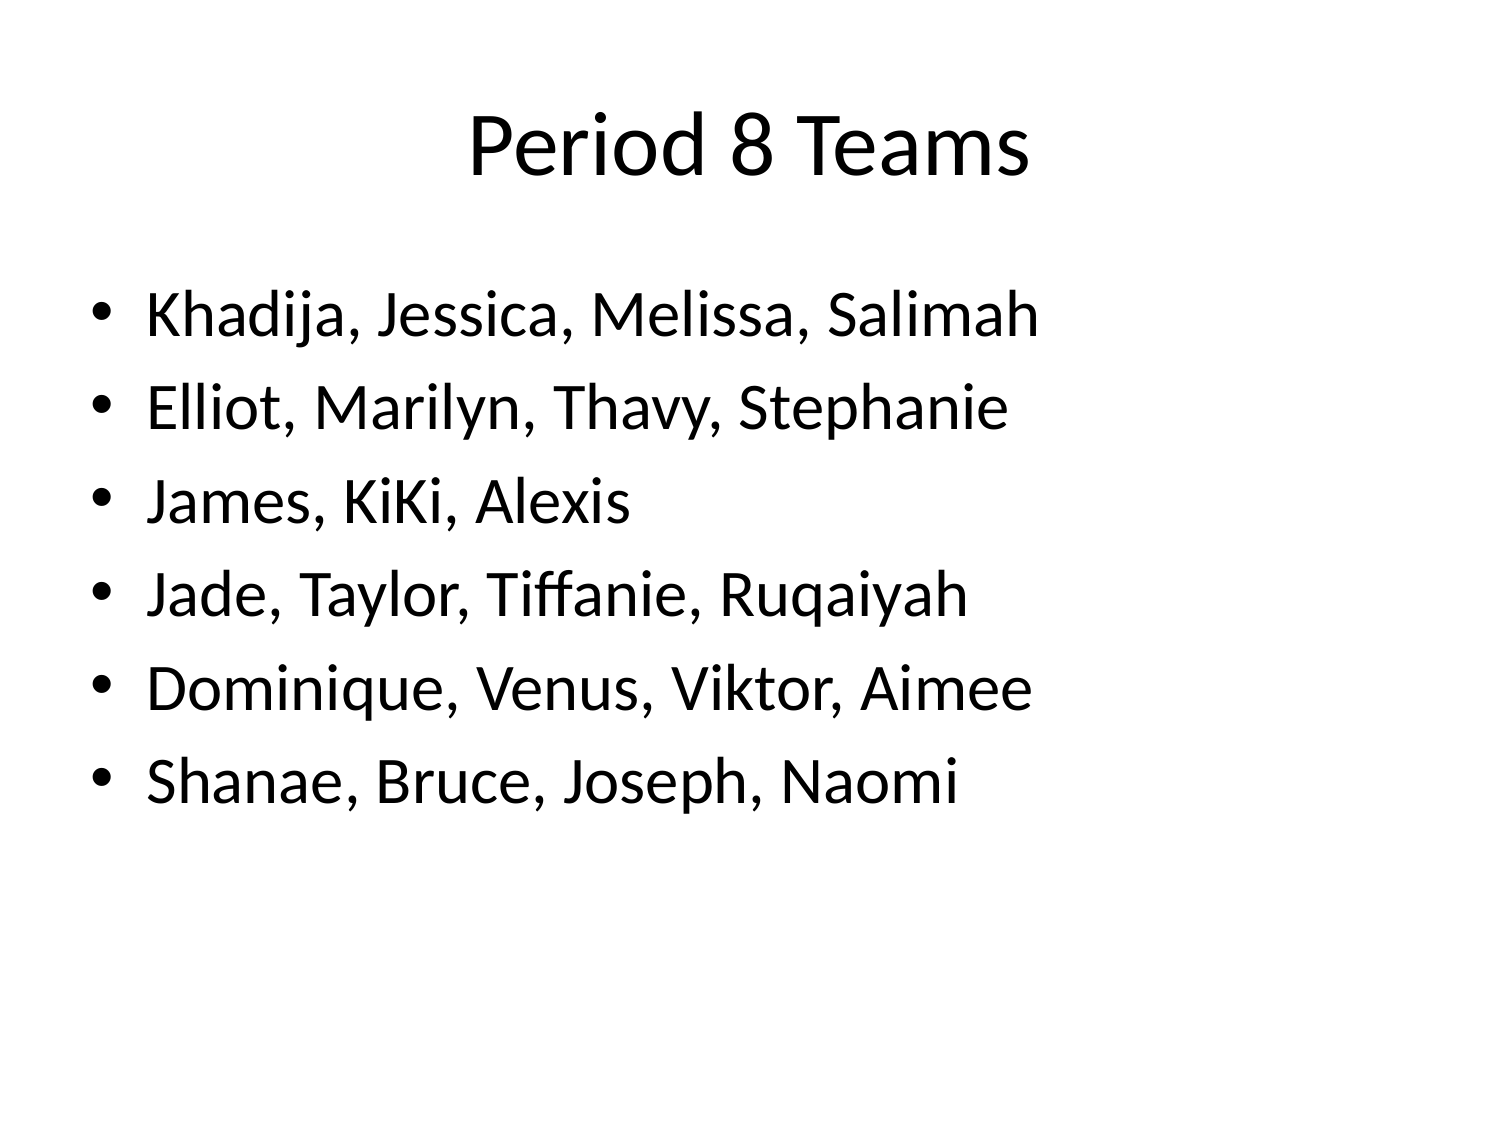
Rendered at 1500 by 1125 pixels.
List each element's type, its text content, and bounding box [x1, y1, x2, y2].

title Period 8 Teams [75, 45, 1425, 233]
list Khadija, Jessica, Melissa, Salimah Elliot, Marilyn, Thavy, Stephanie James, KiKi, Alexis Jade, Taylor, Tiffanie, Ruqaiyah Dominique, Venus, Viktor, Aimee Shanae, Bruce, Joseph, Naomi [75, 262, 1425, 1005]
